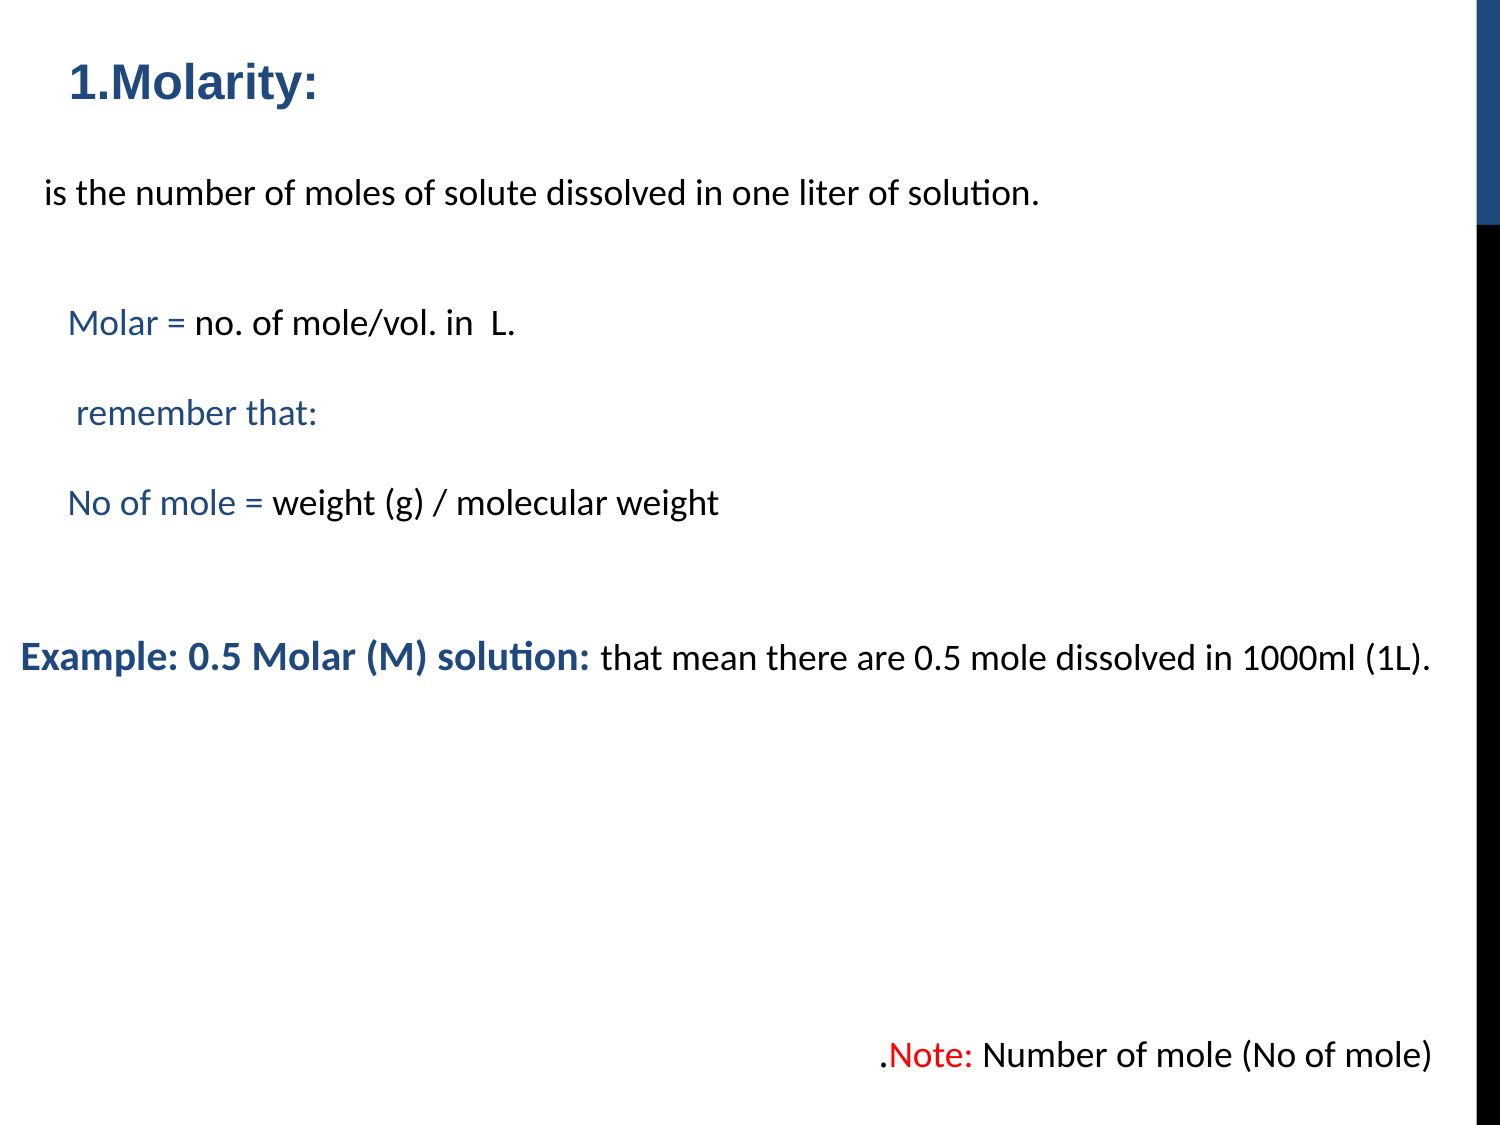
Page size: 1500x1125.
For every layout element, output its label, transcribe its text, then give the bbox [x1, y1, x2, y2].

text_box Molar = no. of mole/vol. in L. remember that: No of mole = weight (g) / molecular weight [52, 290, 803, 531]
text_box is the number of moles of solute dissolved in one liter of solution. [29, 160, 1477, 221]
text_box Example: 0.5 Molar (M) solution: that mean there are 0.5 mole dissolved in 1000ml (1L). [5, 621, 1453, 687]
text_box 1.Molarity: [54, 42, 335, 118]
text_box Note: Number of mole (No of mole). [853, 1023, 1448, 1083]
